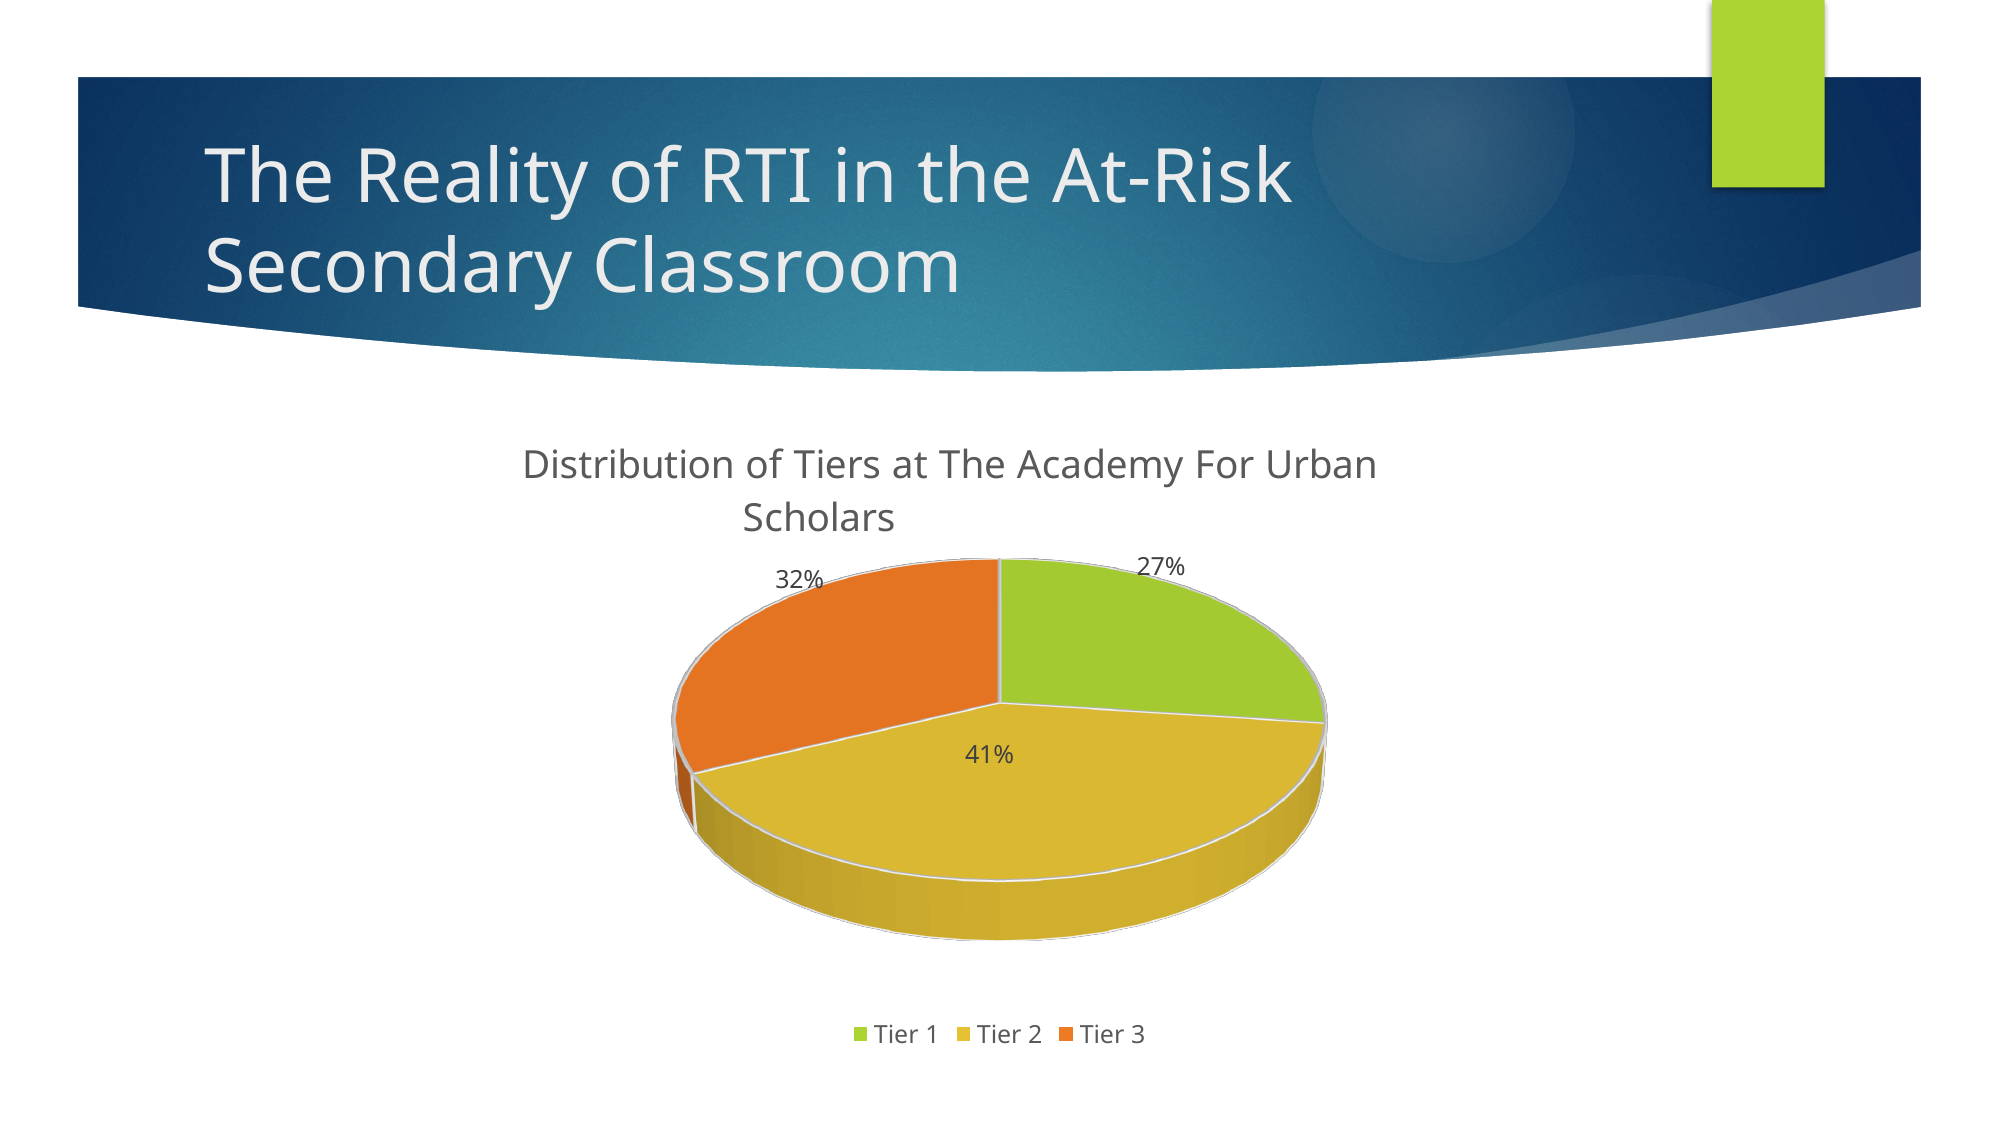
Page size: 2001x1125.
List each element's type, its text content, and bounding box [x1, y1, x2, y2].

title The Reality of RTI in the At-Risk Secondary Classroom [189, 159, 1627, 276]
chart [189, 424, 1810, 1058]
